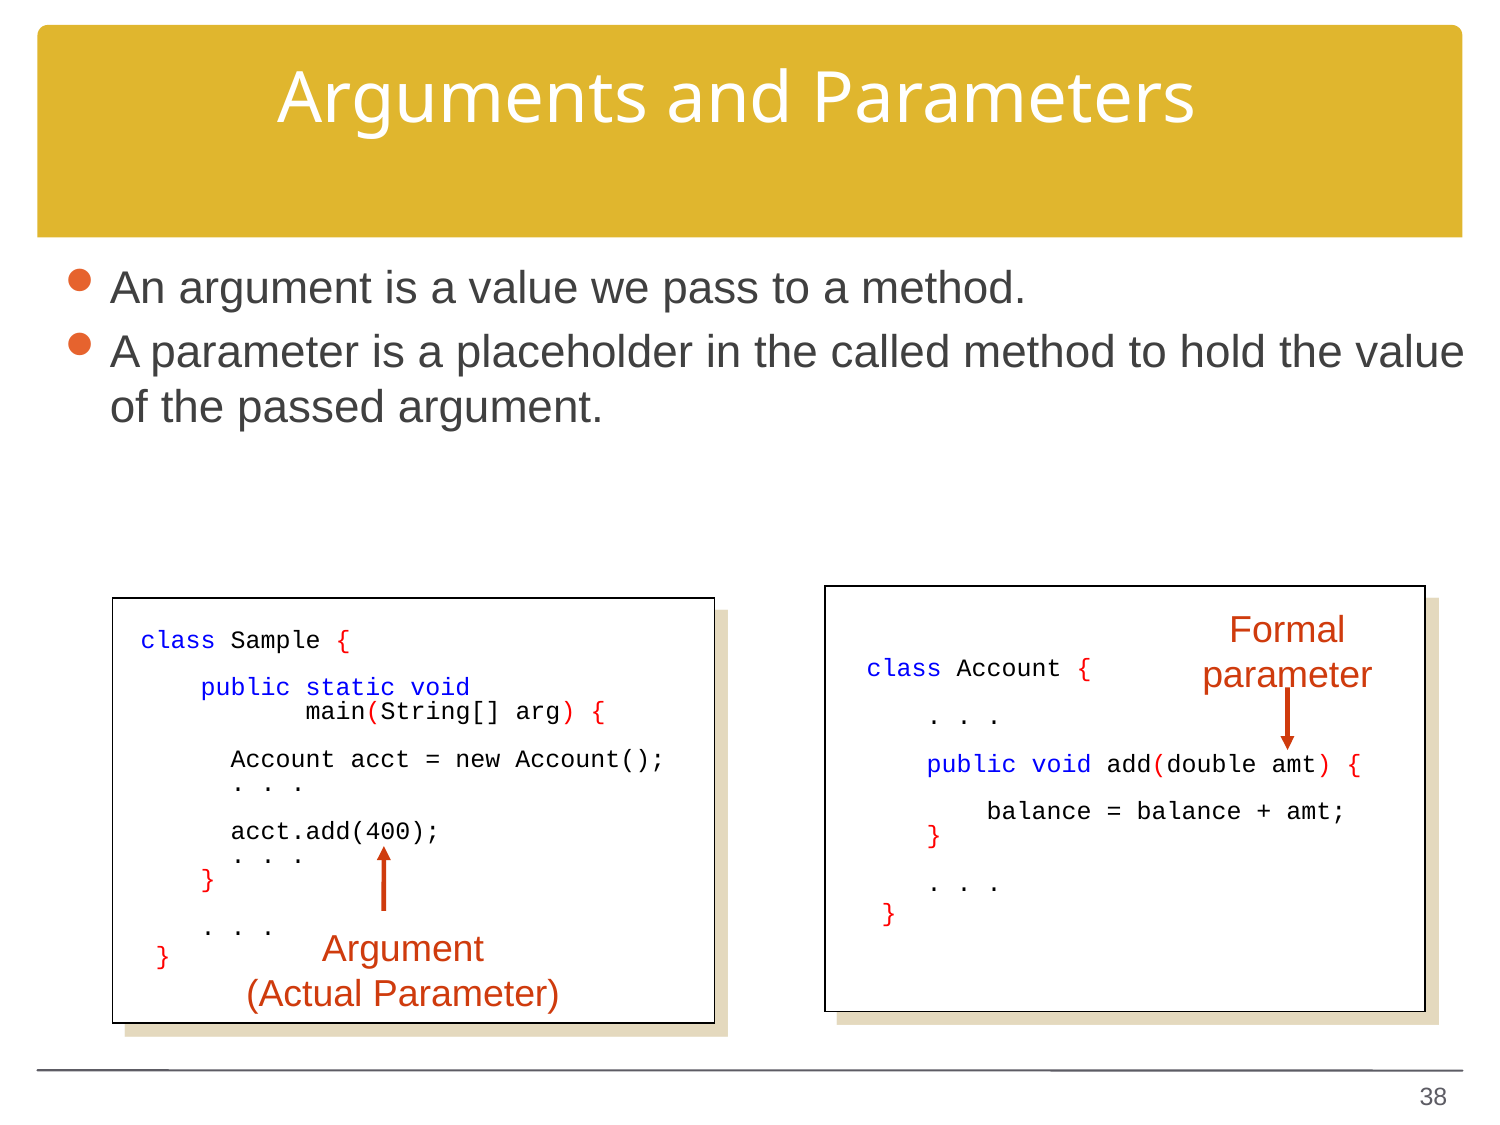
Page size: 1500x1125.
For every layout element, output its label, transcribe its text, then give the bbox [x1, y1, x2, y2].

title Arguments and Parameters [99, 24, 1376, 163]
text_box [112, 597, 715, 1024]
list An argument is a value we pass to a method. A parameter is a placeholder in the called method to hold the value of the passed argument. [49, 249, 1500, 926]
slide_number 38 [1112, 1069, 1463, 1123]
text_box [824, 585, 1426, 1012]
